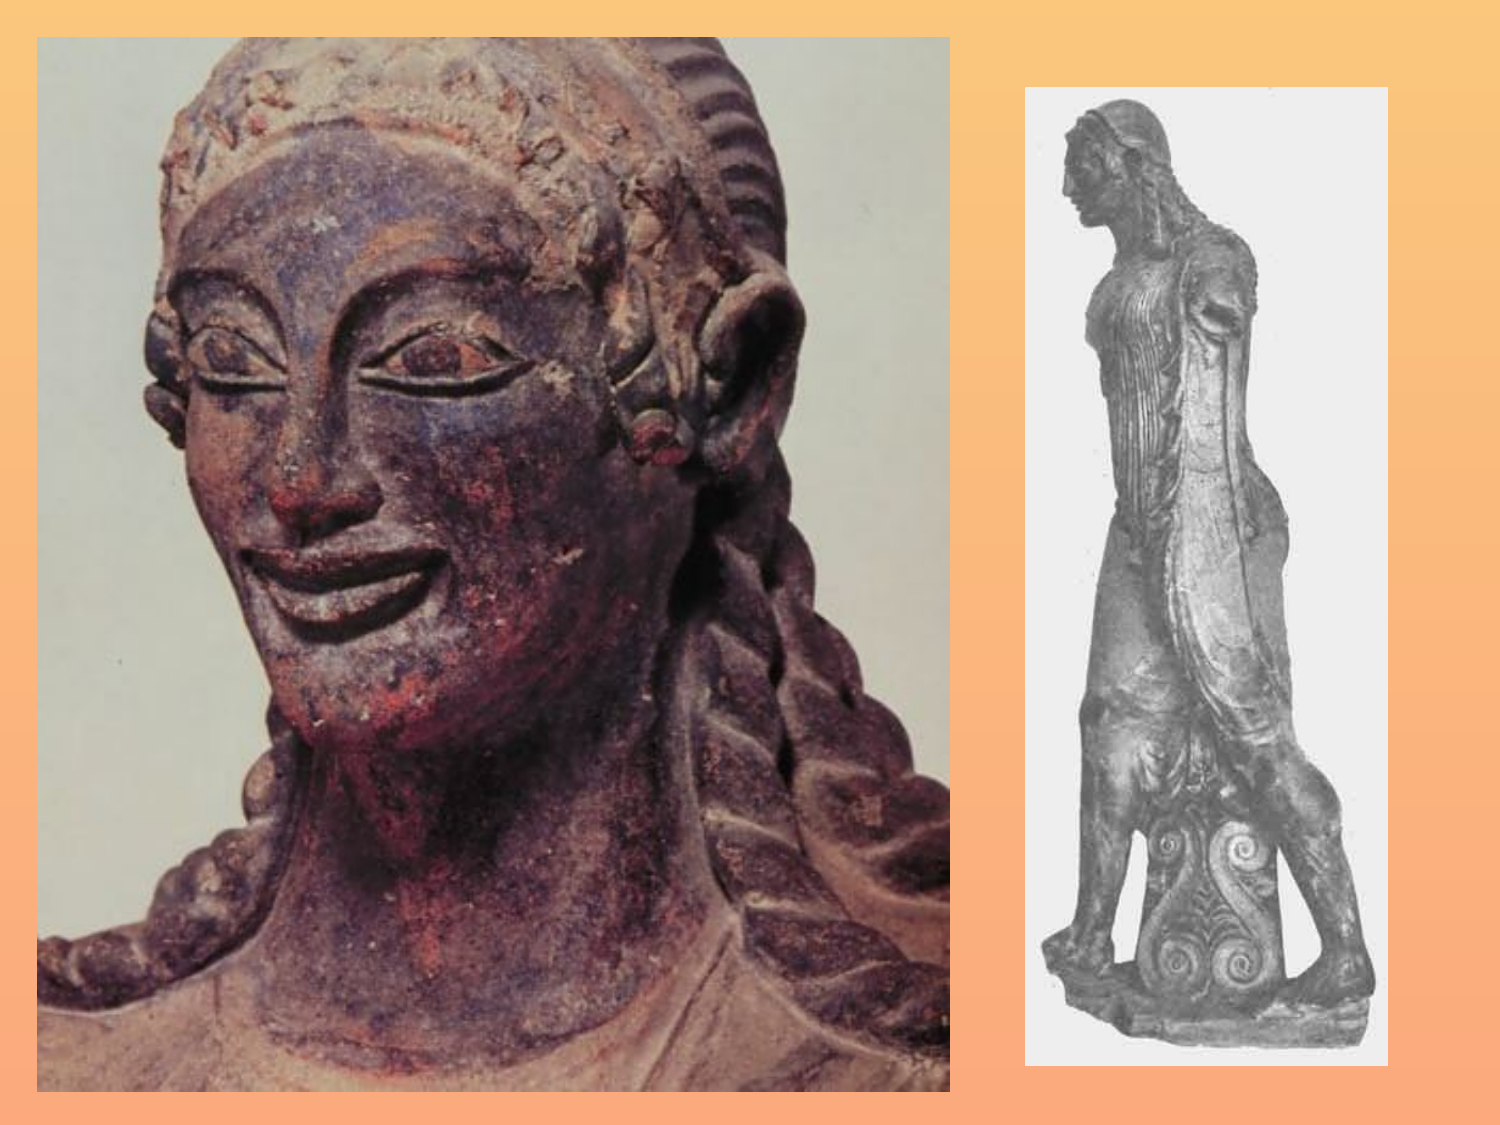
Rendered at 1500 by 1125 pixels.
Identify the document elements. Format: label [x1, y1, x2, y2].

picture [1024, 87, 1388, 1066]
picture [37, 37, 951, 1093]
